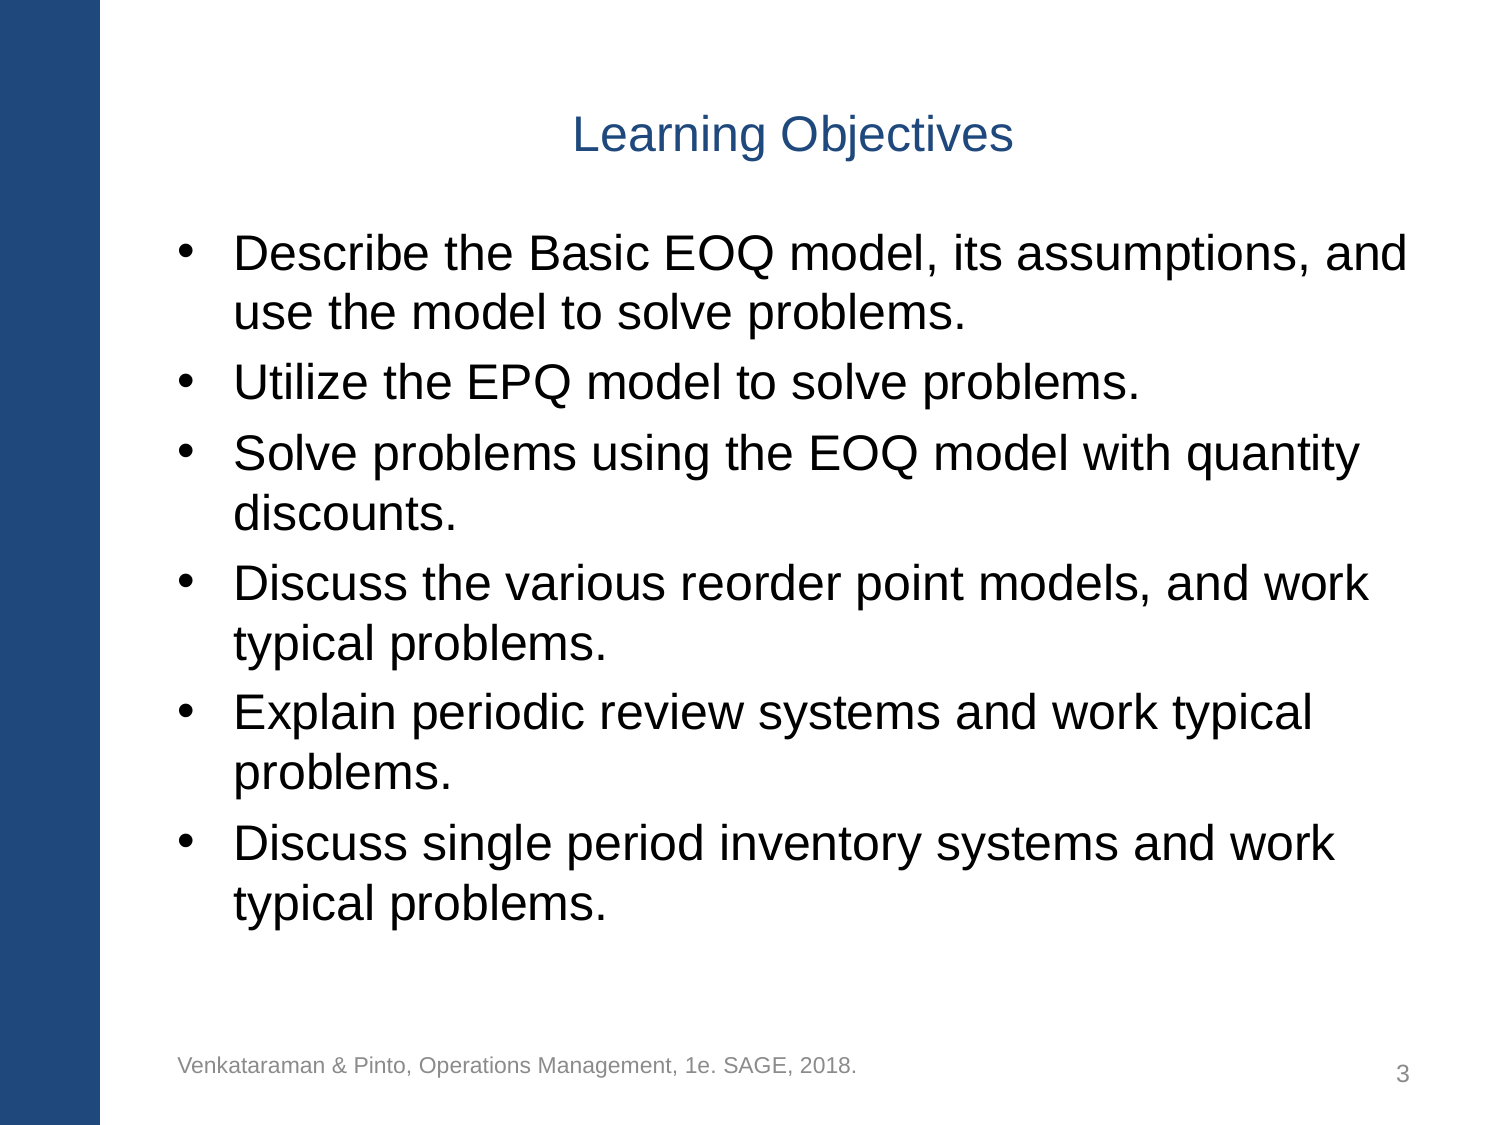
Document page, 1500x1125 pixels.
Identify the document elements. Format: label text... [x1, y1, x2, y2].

list Describe the Basic EOQ model, its assumptions, and use the model to solve problems. Utilize the EPQ model to solve problems. Solve problems using the EOQ model with quantity discounts. Discuss the various reorder point models, and work typical problems. Explain periodic review systems and work typical problems. Discuss single period inventory systems and work typical problems. [162, 212, 1425, 1025]
slide_number 3 [1350, 1042, 1425, 1103]
footer Venkataraman & Pinto, Operations Management, 1e. SAGE, 2018. [162, 1042, 1313, 1103]
title Learning Objectives [162, 37, 1425, 212]
